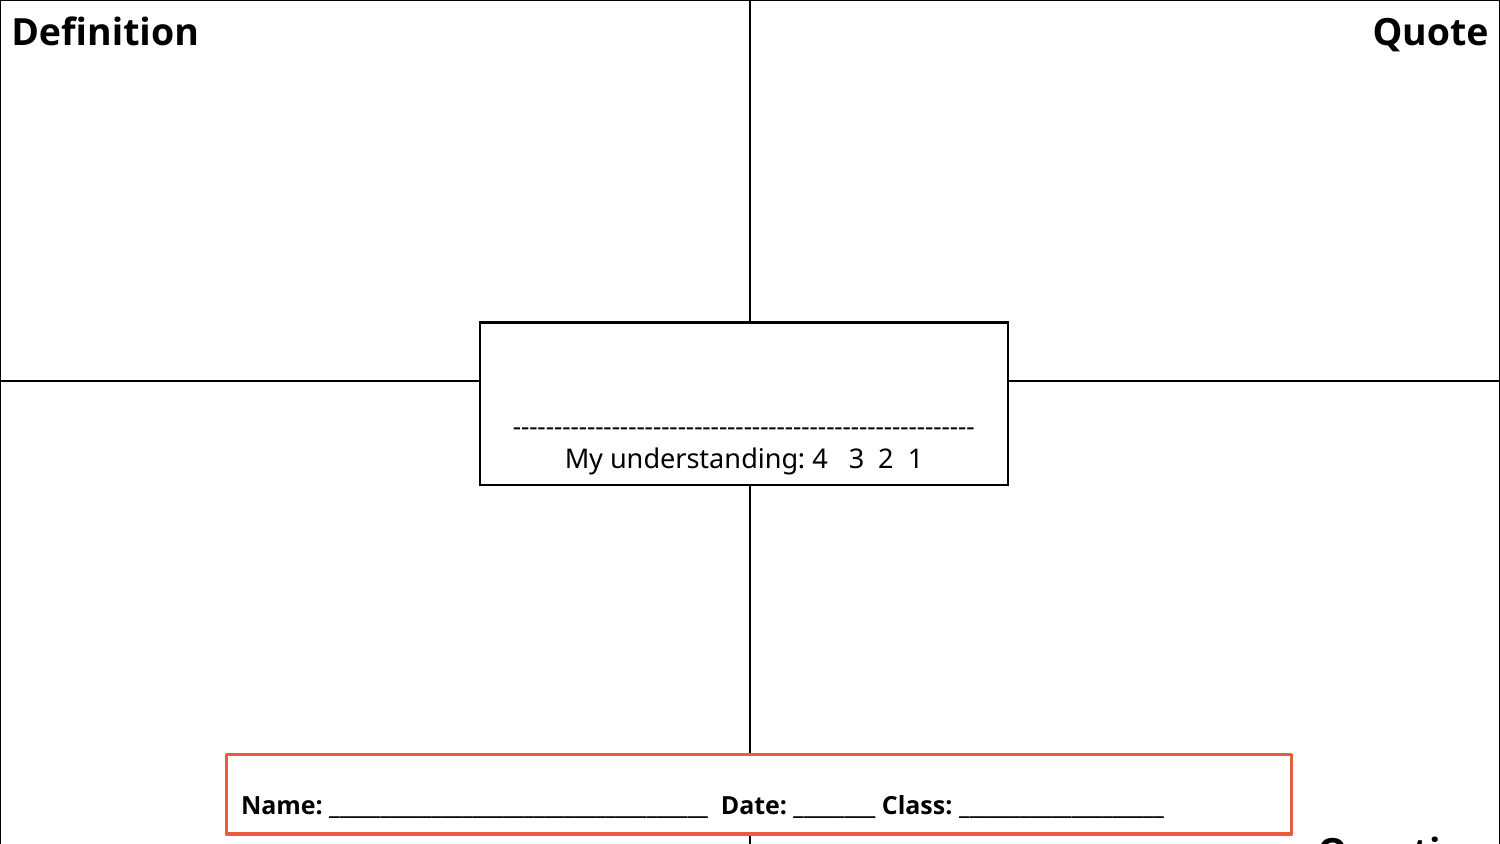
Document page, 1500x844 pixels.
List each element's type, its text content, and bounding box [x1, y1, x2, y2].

table_cell Illustration [1, 382, 749, 844]
text_box -------------------------------------------------------- My understanding: 4 3 2 1 [480, 322, 1008, 486]
table_header Quote [751, 1, 1499, 380]
text_box Name: _____________________________________ Date: ________ Class: ____________________ [226, 754, 1292, 834]
table_cell Question [751, 382, 1499, 844]
table_header Definition [1, 1, 749, 380]
